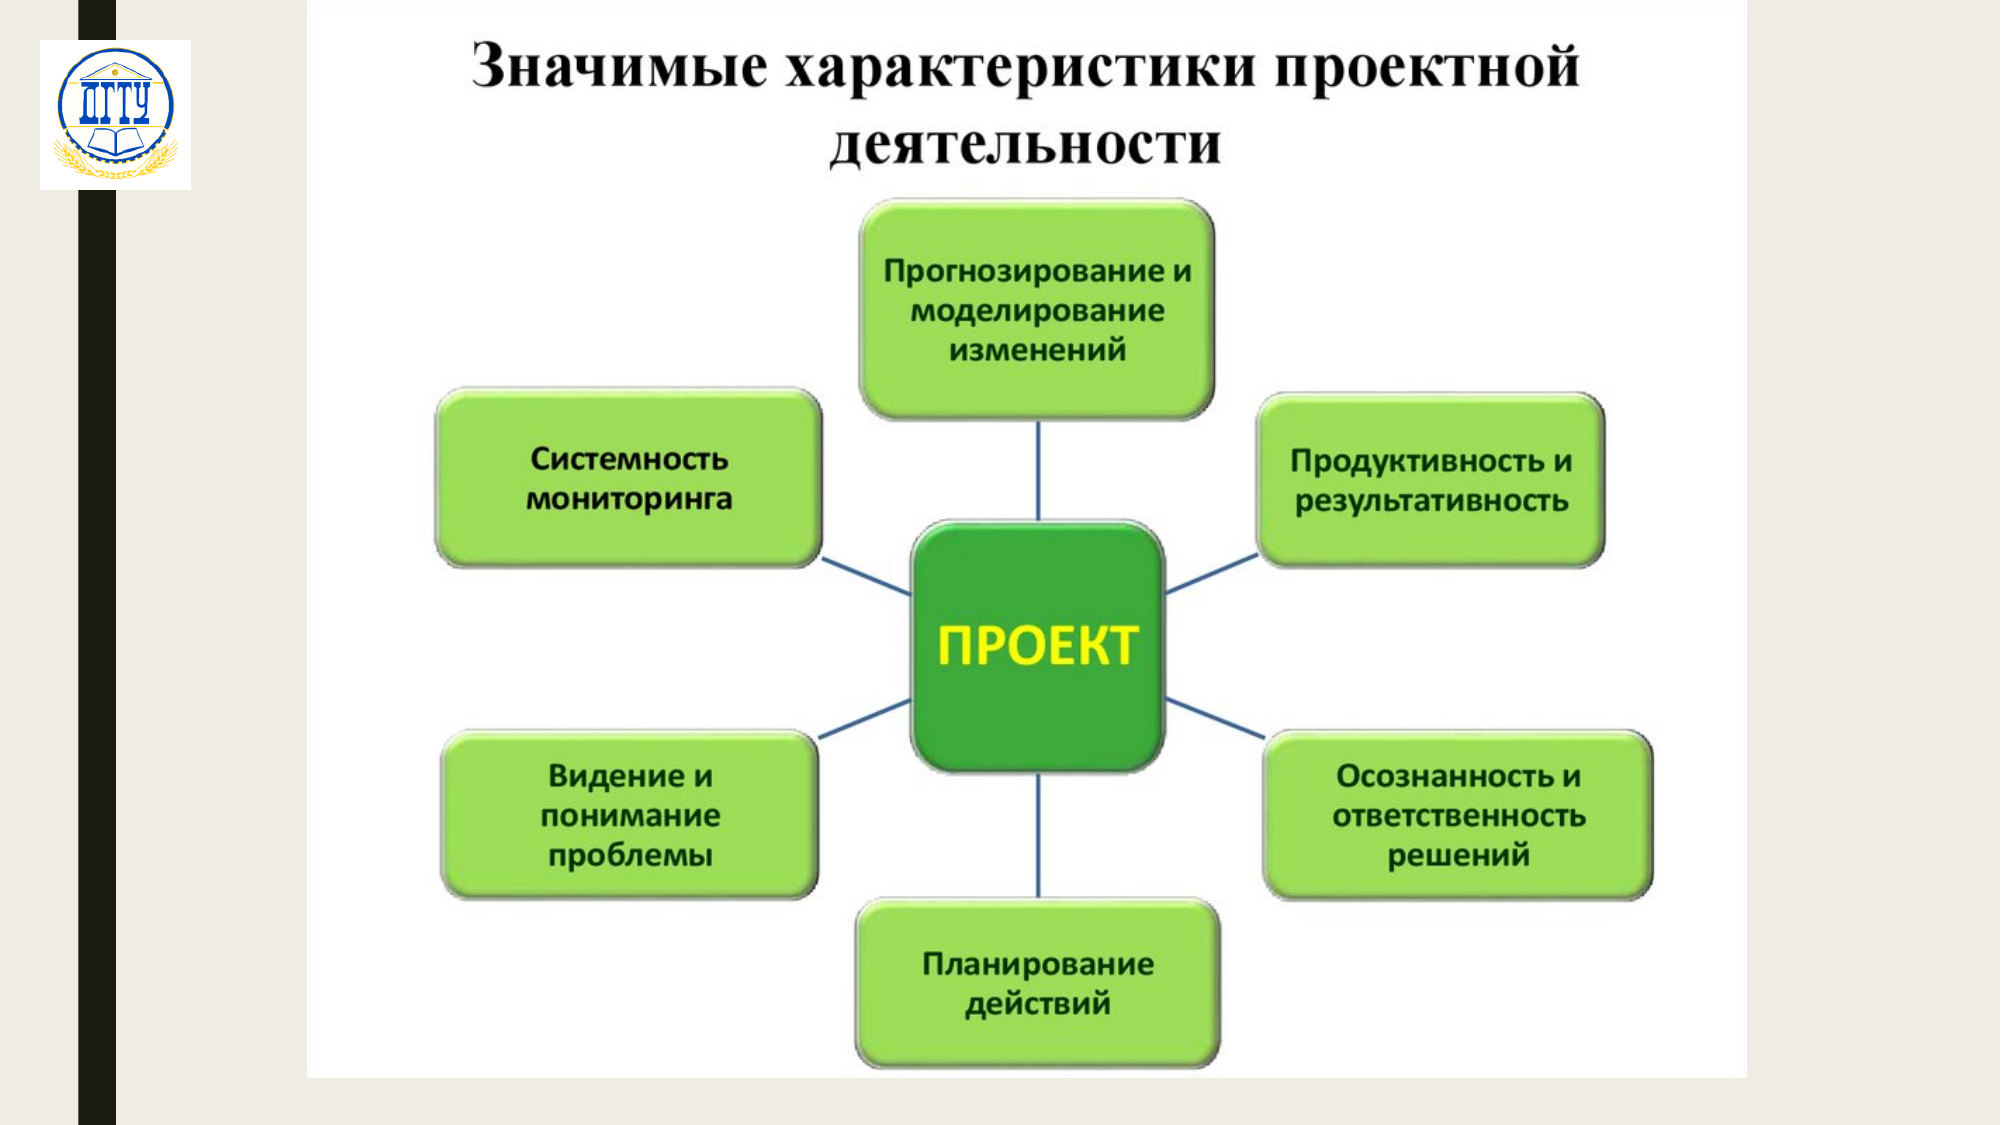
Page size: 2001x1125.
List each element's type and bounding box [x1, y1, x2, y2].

picture [40, 40, 191, 190]
picture [307, 0, 1747, 1078]
